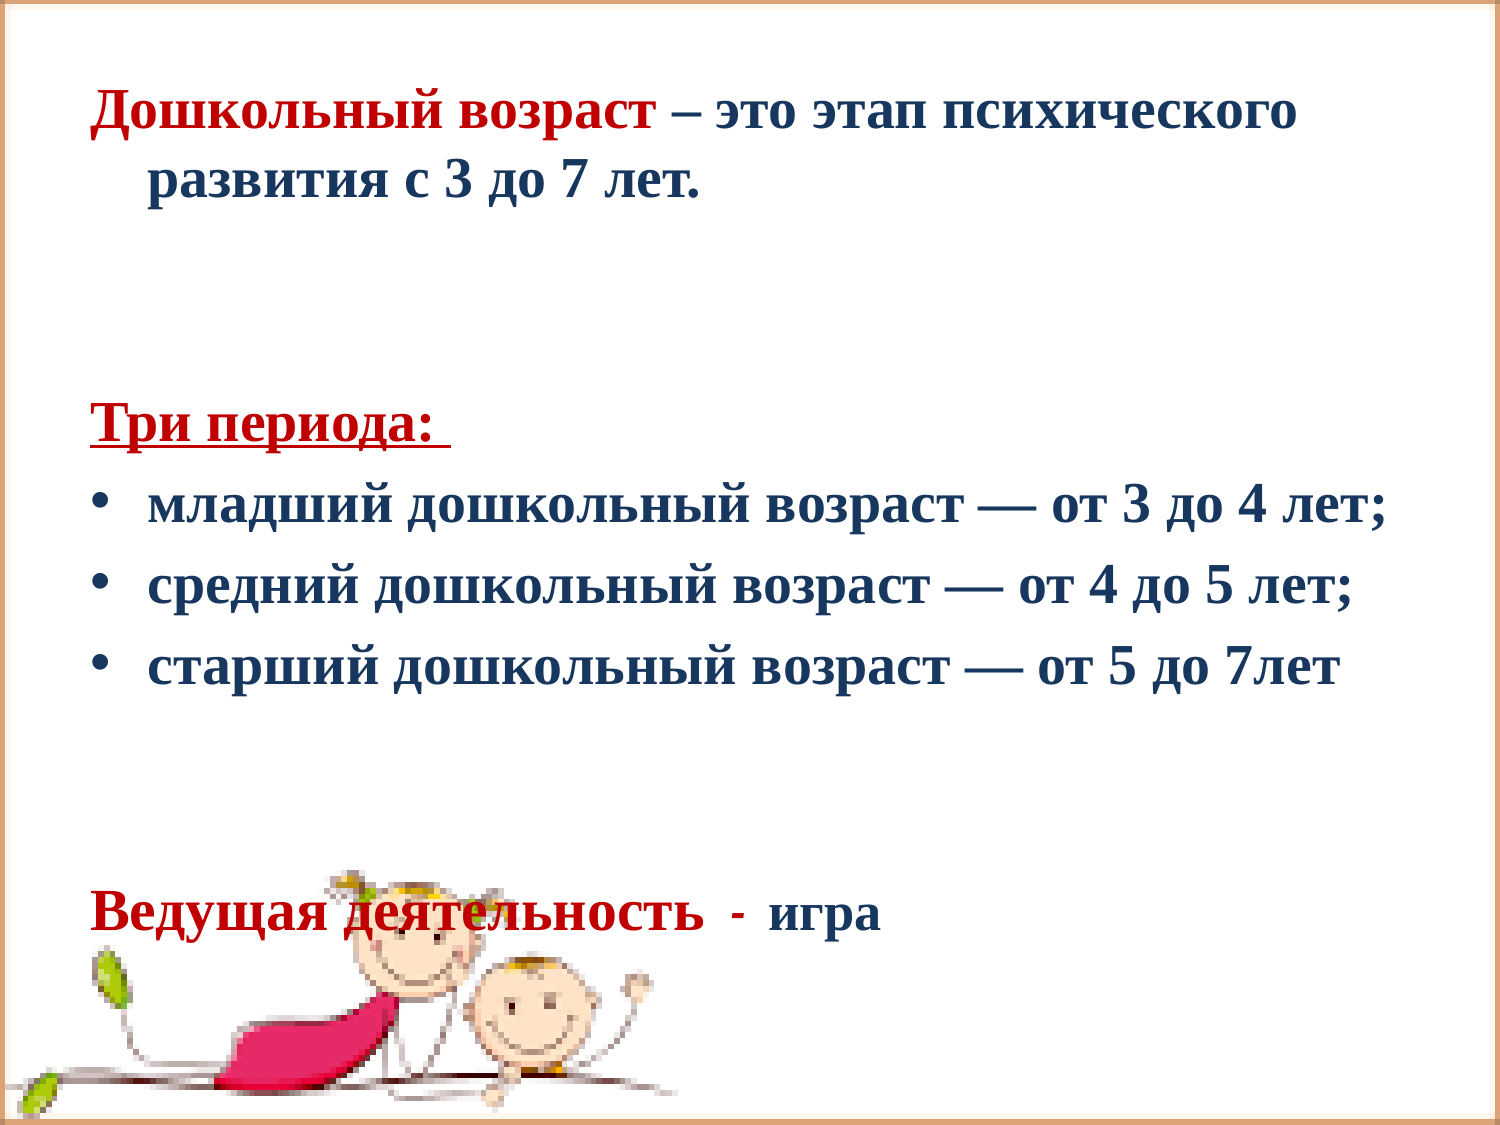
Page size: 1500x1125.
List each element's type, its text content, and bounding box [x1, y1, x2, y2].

list Дошкольный возраст – это этап психического развития с 3 до 7 лет. Три периода: младший дошкольный возраст — от 3 до 4 лет; средний дошкольный возраст — от 4 до 5 лет; старший дошкольный возраст — от 5 до 7лет Ведущая деятельность - игра [75, 62, 1425, 1005]
picture [0, 0, 1500, 1125]
